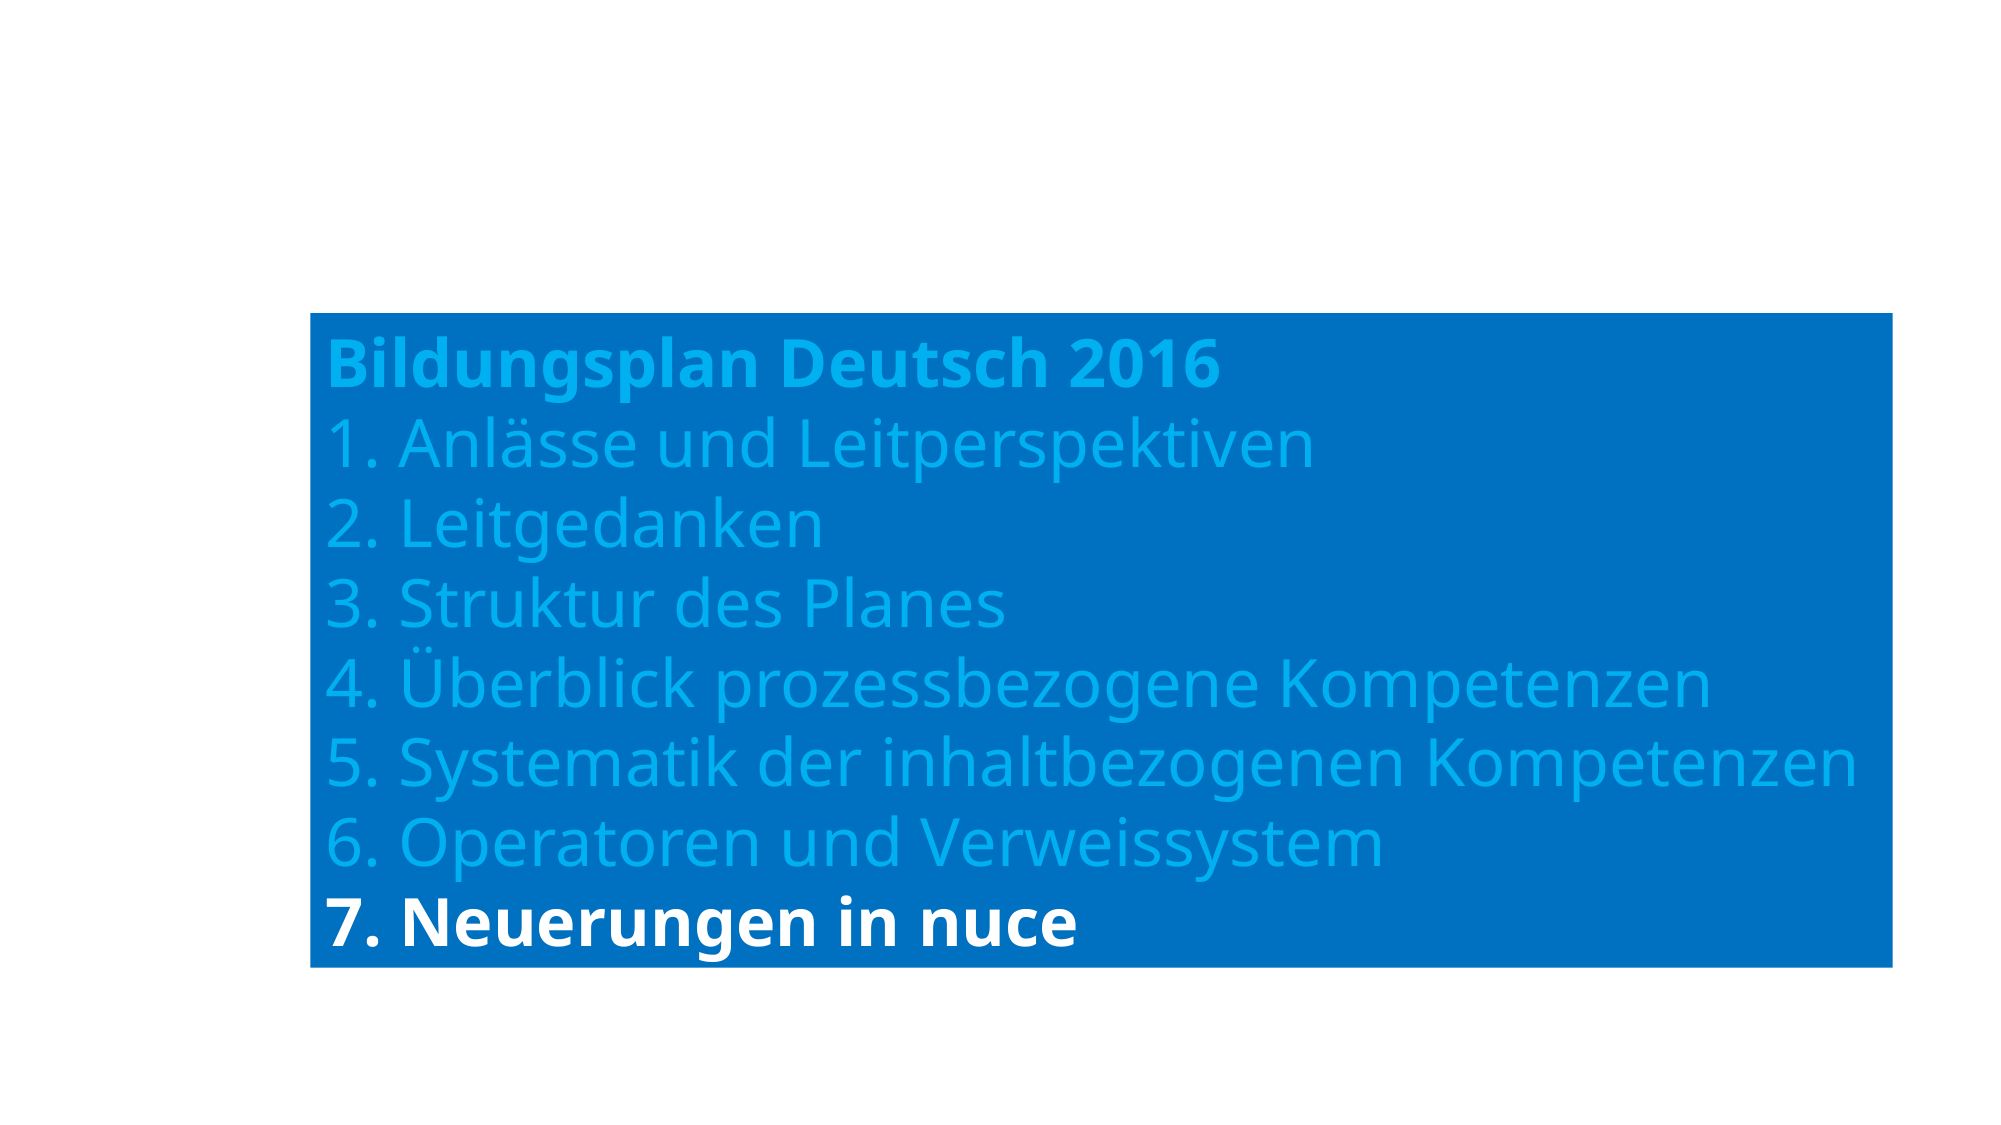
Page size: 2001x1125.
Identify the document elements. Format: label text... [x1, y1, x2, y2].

text_box Bildungsplan Deutsch 2016 1. Anlässe und Leitperspektiven 2. Leitgedanken 3. Struktur des Planes 4. Überblick prozessbezogene Kompetenzen 5. Systematik der inhaltbezogenen Kompetenzen 6. Operatoren und Verweissystem 7. Neuerungen in nuce [310, 313, 1893, 968]
